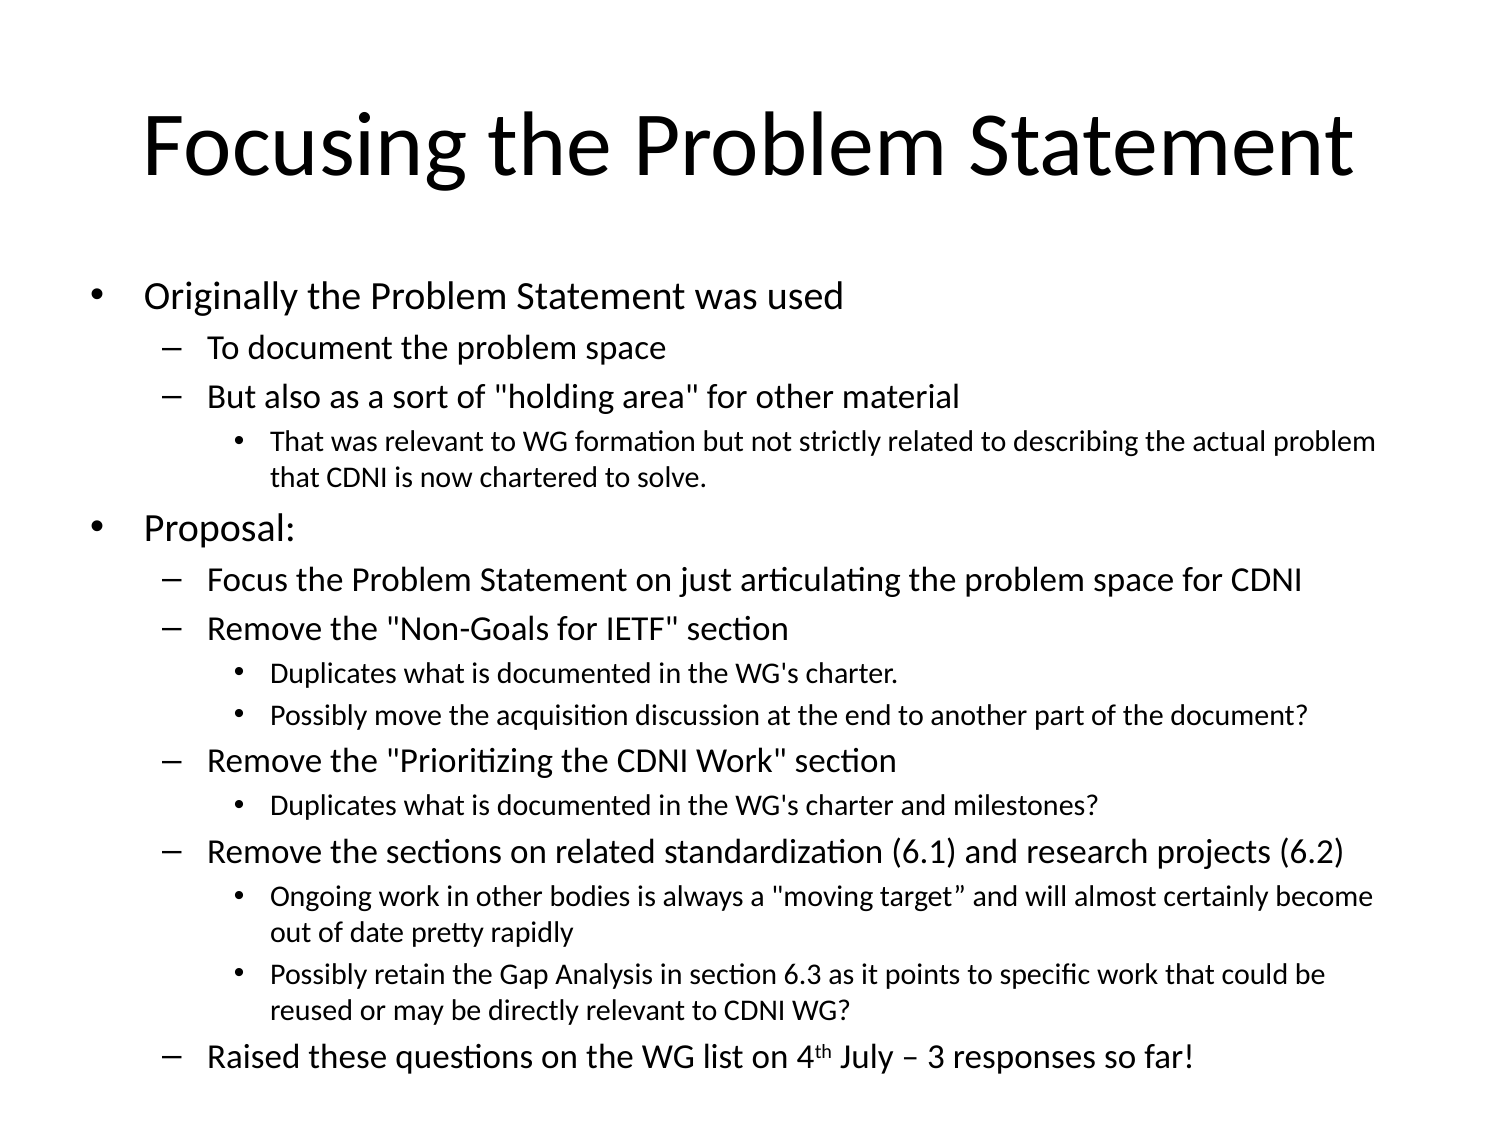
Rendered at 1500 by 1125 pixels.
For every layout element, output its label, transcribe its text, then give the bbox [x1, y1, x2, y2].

list Originally the Problem Statement was used To document the problem space But also as a sort of "holding area" for other material That was relevant to WG formation but not strictly related to describing the actual problem that CDNI is now chartered to solve. Proposal: Focus the Problem Statement on just articulating the problem space for CDNI Remove the "Non-Goals for IETF" section Duplicates what is documented in the WG's charter. Possibly move the acquisition discussion at the end to another part of the document? Remove the "Prioritizing the CDNI Work" section Duplicates what is documented in the WG's charter and milestones? Remove the sections on related standardization (6.1) and research projects (6.2) Ongoing work in other bodies is always a "moving target” and will almost certainly become out of date pretty rapidly Possibly retain the Gap Analysis in section 6.3 as it points to specific work that could be reused or may be directly relevant to CDNI WG? Raised these questions on the WG list on 4th July – 3 responses so far! [75, 262, 1425, 1092]
title Focusing the Problem Statement [75, 45, 1425, 233]
